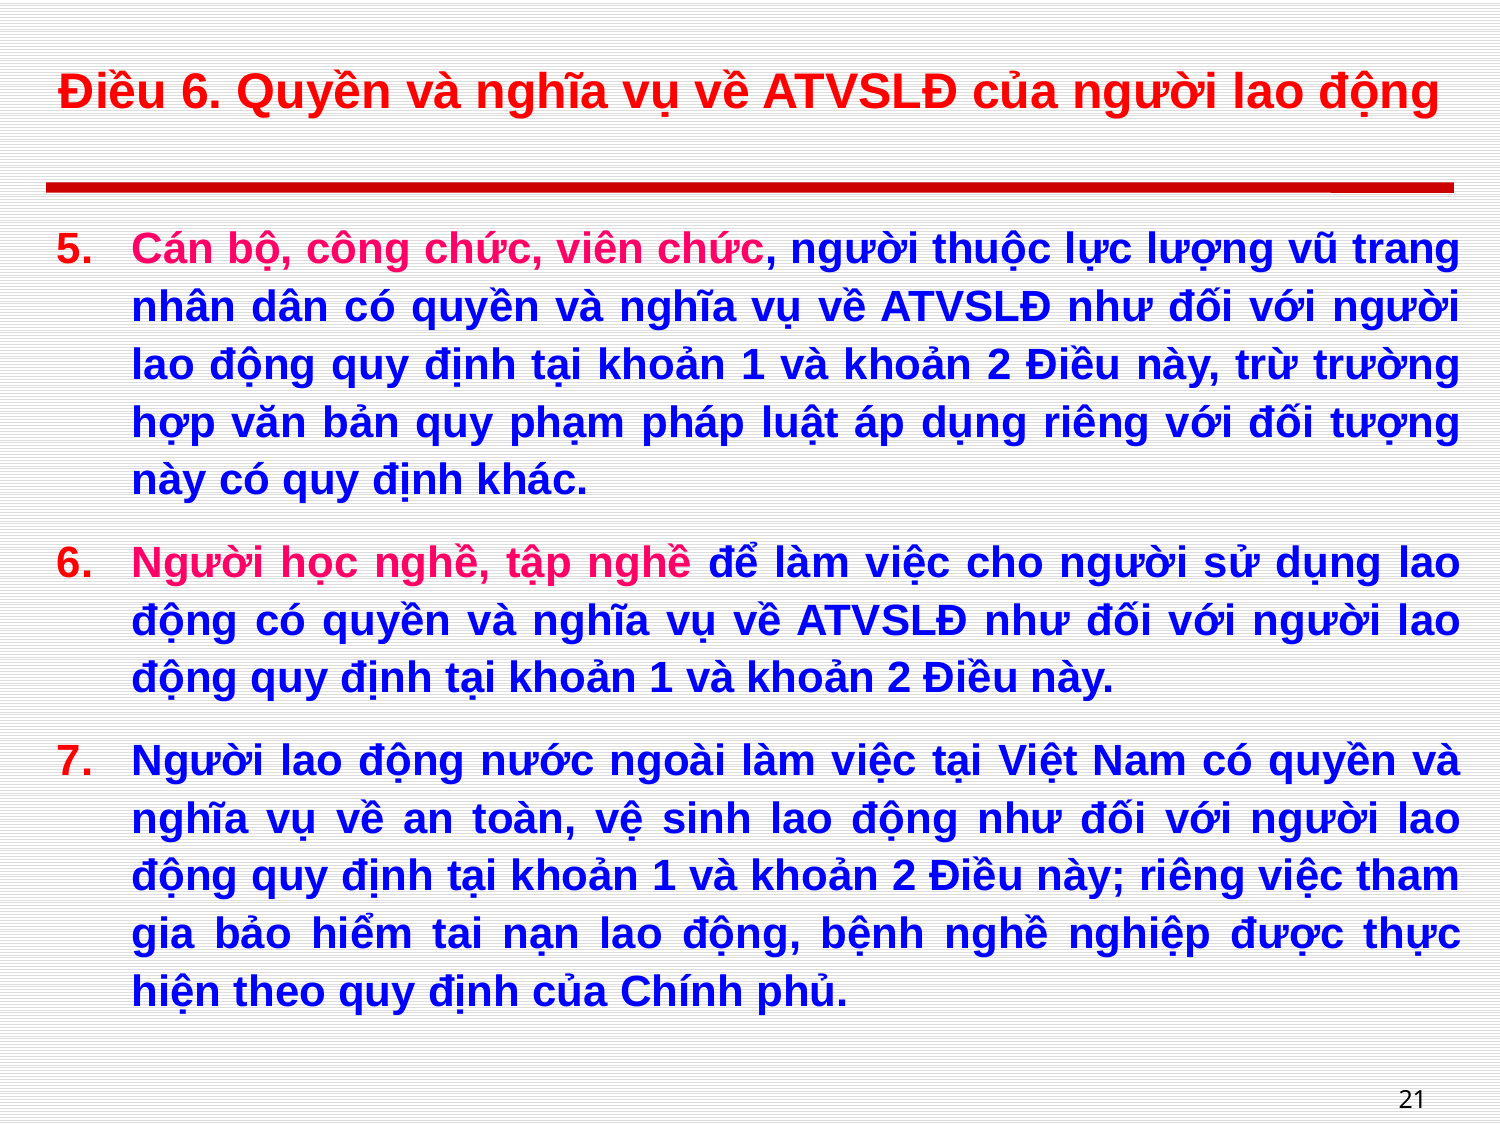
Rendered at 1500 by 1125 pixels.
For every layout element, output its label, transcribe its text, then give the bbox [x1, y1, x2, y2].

text_box Cán bộ, công chức, viên chức, người thuộc lực lượng vũ trang nhân dân có quyền và nghĩa vụ về ATVSLĐ như đối với người lao động quy định tại khoản 1 và khoản 2 Điều này, trừ trường hợp văn bản quy phạm pháp luật áp dụng riêng với đối tượng này có quy định khác. Người học nghề, tập nghề để làm việc cho người sử dụng lao động có quyền và nghĩa vụ về ATVSLĐ như đối với người lao động quy định tại khoản 1 và khoản 2 Điều này. Người lao động nước ngoài làm việc tại Việt Nam có quyền và nghĩa vụ về an toàn, vệ sinh lao động như đối với người lao động quy định tại khoản 1 và khoản 2 Điều này; riêng việc tham gia bảo hiểm tai nạn lao động, bệnh nghề nghiệp được thực hiện theo quy định của Chính phủ. [23, 199, 1477, 1088]
title Điều 6. Quyền và nghĩa vụ về ATVSLĐ của người lao động [38, 24, 1463, 150]
